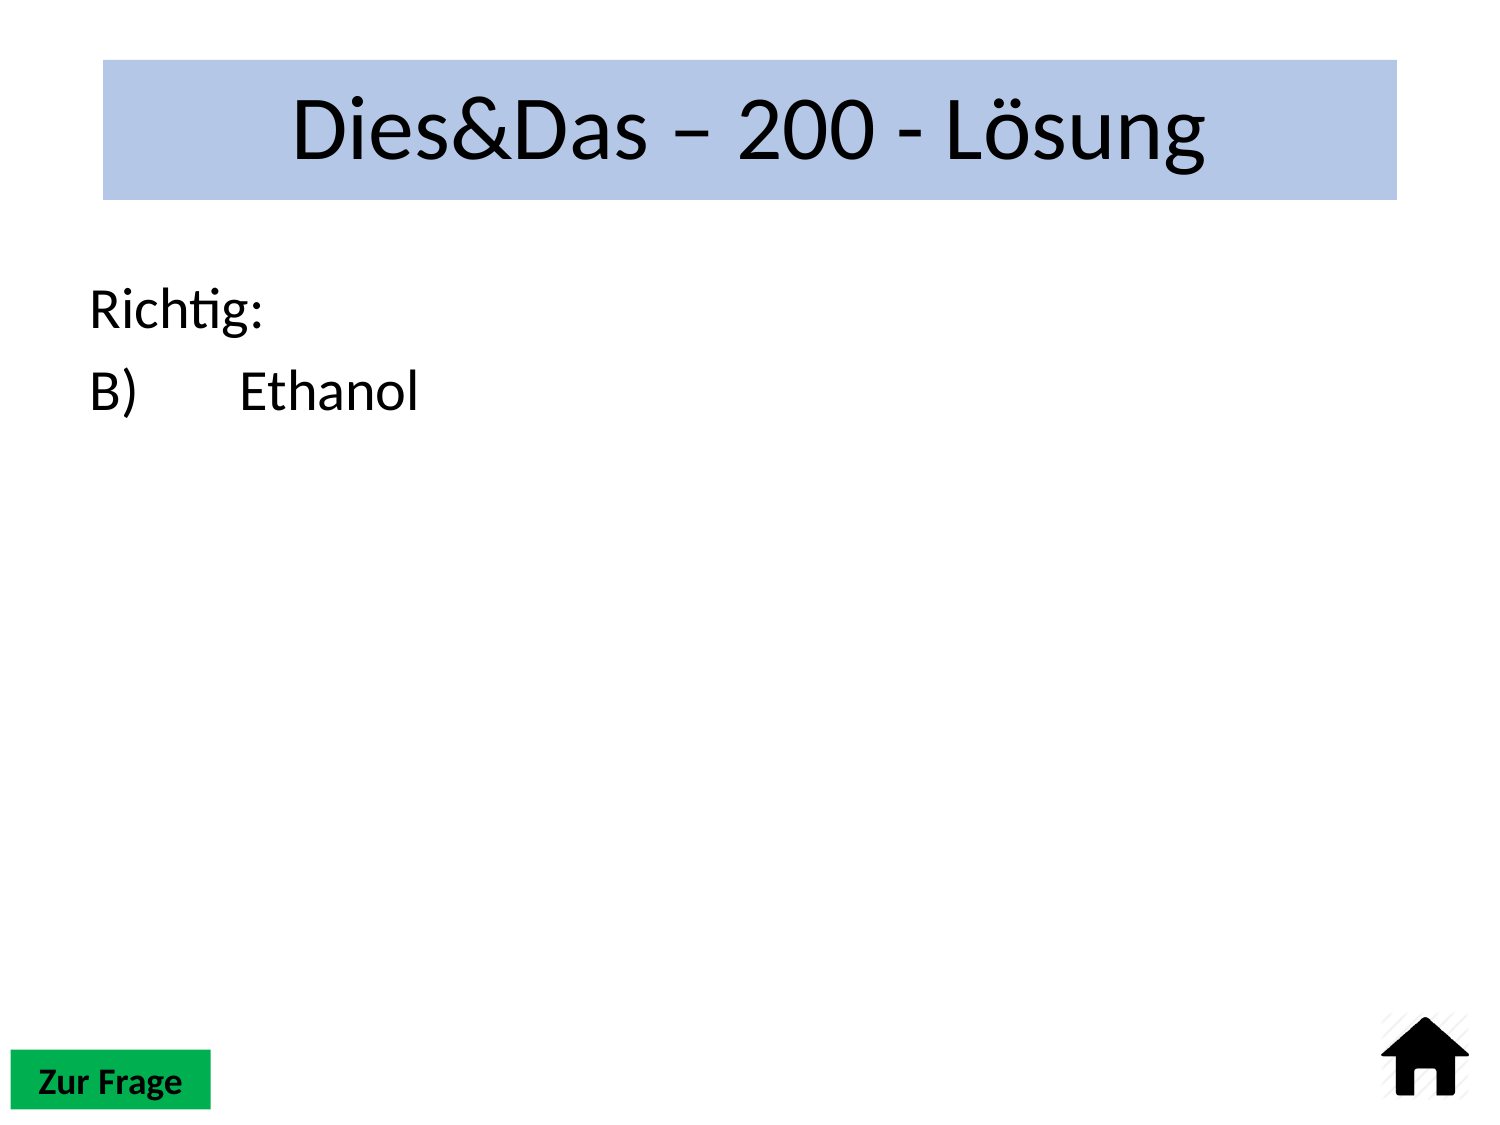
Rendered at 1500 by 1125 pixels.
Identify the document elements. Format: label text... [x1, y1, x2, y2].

text_box Zur Frage [10, 1049, 211, 1110]
picture [1381, 1012, 1469, 1100]
title Dies&Das – 200 - Lösung [103, 59, 1397, 200]
text_box Richtig: B) Ethanol [74, 262, 1425, 588]
